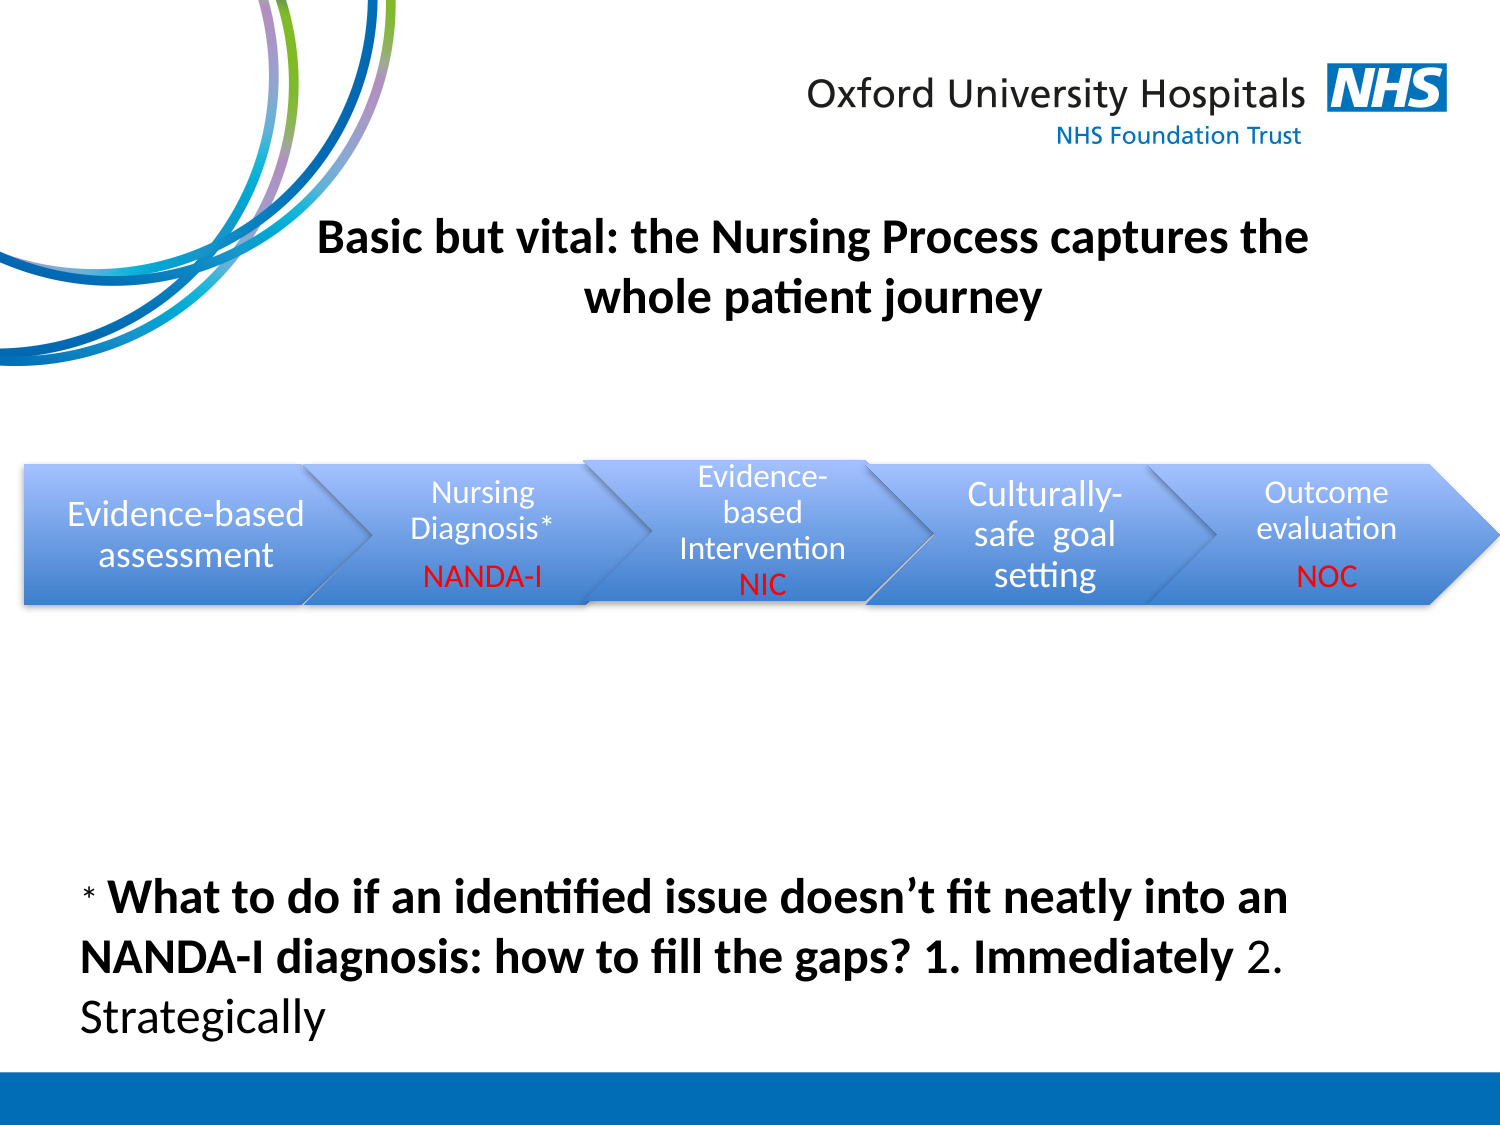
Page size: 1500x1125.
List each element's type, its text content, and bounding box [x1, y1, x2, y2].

title Basic but vital: the Nursing Process captures the whole patient journey [213, 151, 1425, 373]
text_box * What to do if an identified issue doesn’t fit neatly into an NANDA-I diagnosis: how to fill the gaps? 1. Immediately 2. Strategically [65, 856, 1471, 1052]
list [23, 374, 1500, 695]
picture [0, 0, 1500, 1125]
